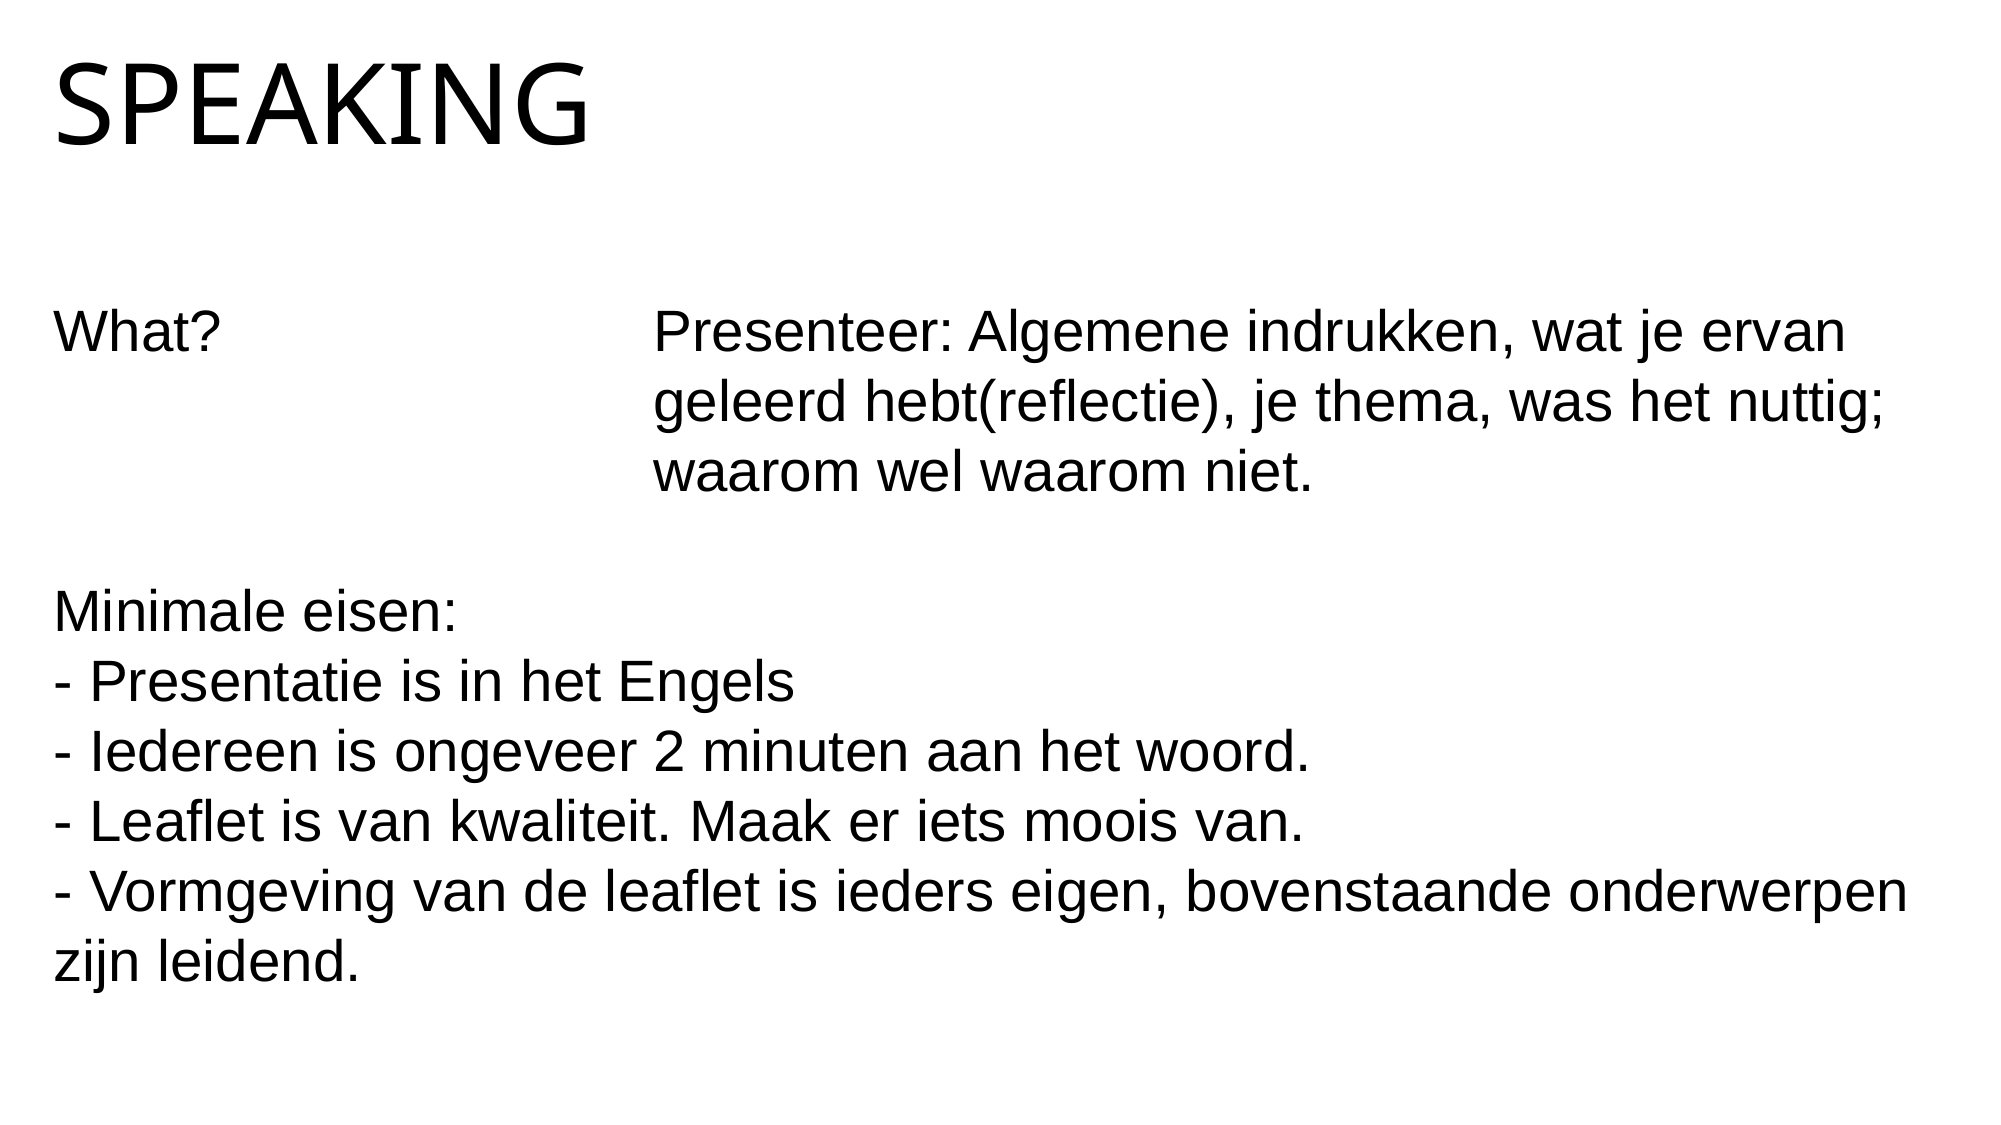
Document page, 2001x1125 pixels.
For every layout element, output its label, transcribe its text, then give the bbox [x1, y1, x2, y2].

text_box Speaking [38, 0, 1603, 175]
text_box What? Presenteer: Algemene indrukken, wat je ervan geleerd hebt(reflectie), je thema, was het nuttig; waarom wel waarom niet. Minimale eisen: - Presentatie is in het Engels - Iedereen is ongeveer 2 minuten aan het woord. - Leaflet is van kwaliteit. Maak er iets moois van. - Vormgeving van de leaflet is ieders eigen, bovenstaande onderwerpen zijn leidend. When? Vanaf 7 oktober, zie groep indeling [38, 285, 2000, 1125]
